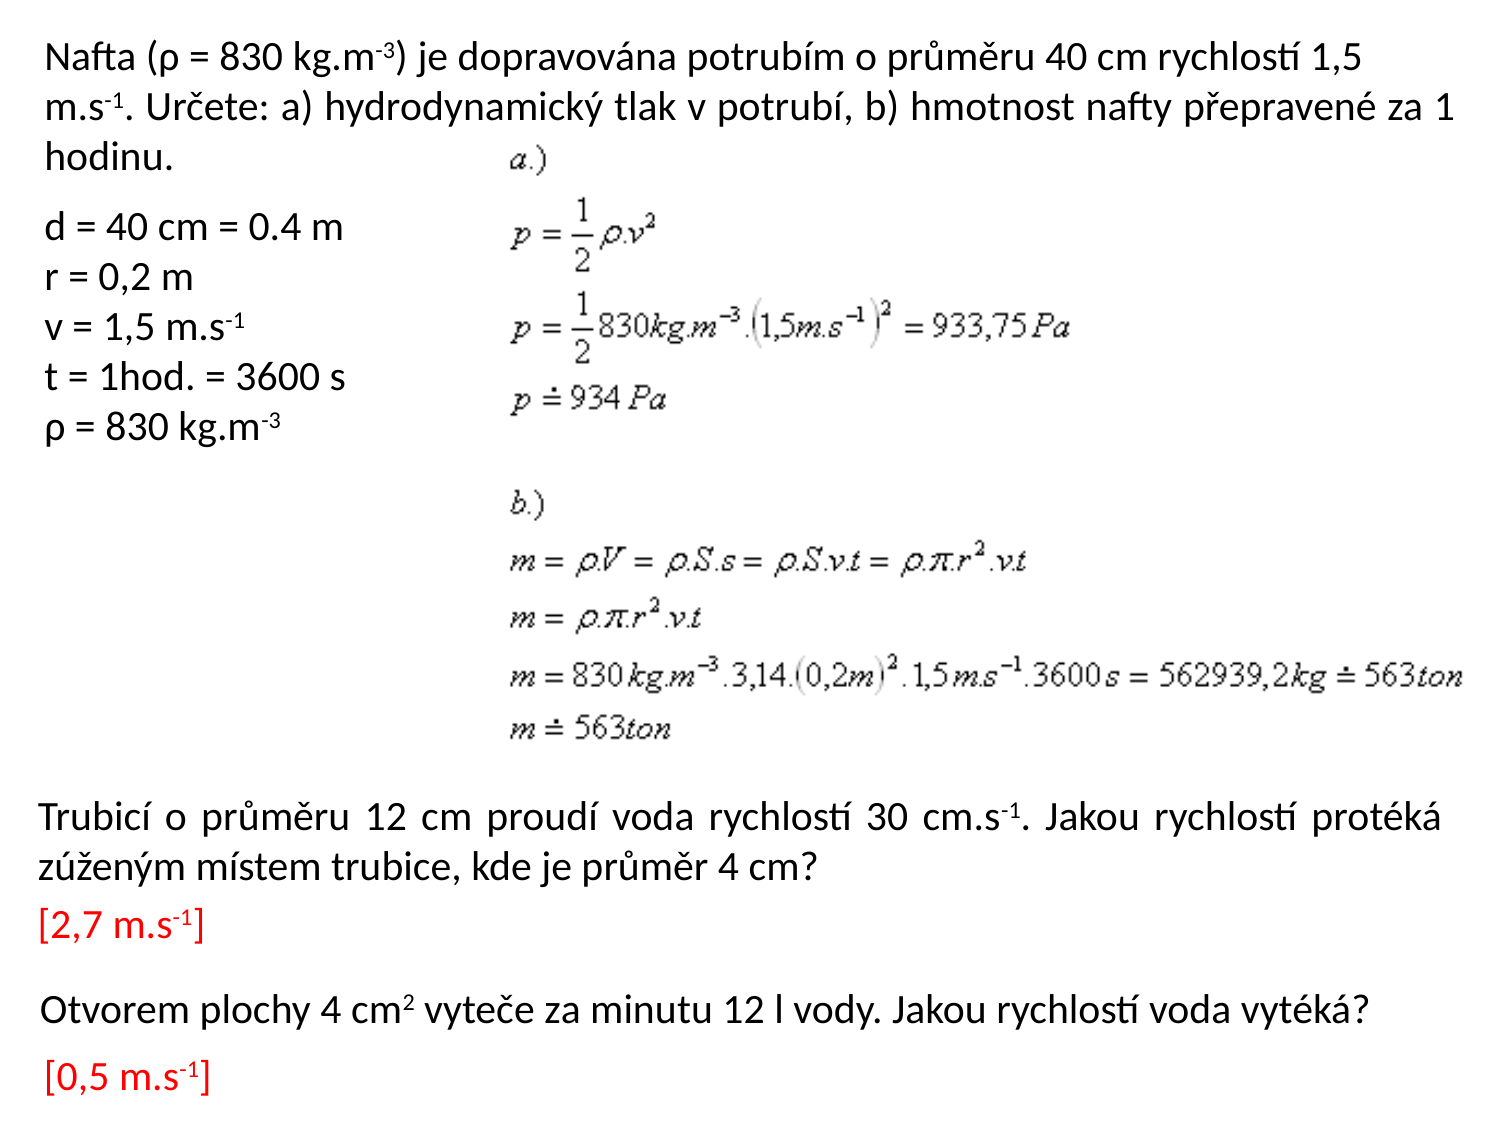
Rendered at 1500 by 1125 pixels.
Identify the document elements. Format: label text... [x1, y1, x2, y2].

text_box [0,5 m.s-1] [29, 1041, 780, 1107]
text_box Trubicí o průměru 12 cm proudí voda rychlostí 30 cm.s-1. Jakou rychlostí protéká zúženým místem trubice, kde je průměr 4 cm? [23, 781, 1458, 897]
text_box Nafta (ρ = 830 kg.m-3) ​​je dopravována potrubím o průměru 40 cm rychlostí 1,5 m.s-1. Určete: a) hydrodynamický tlak v potrubí, b) hmotnost nafty přepravené za 1 hodinu. d = 40 cm = 0.4 m r = 0,2 m v = 1,5 m.s-1 t = 1hod. = 3600 s ρ = 830 kg.m-3 [29, 21, 1471, 457]
picture [498, 128, 1471, 770]
text_box [2,7 m.s-1] [22, 889, 773, 954]
text_box Otvorem plochy 4 cm2 vyteče za minutu 12 l vody. Jakou rychlostí voda vytéká? [25, 974, 1446, 1040]
